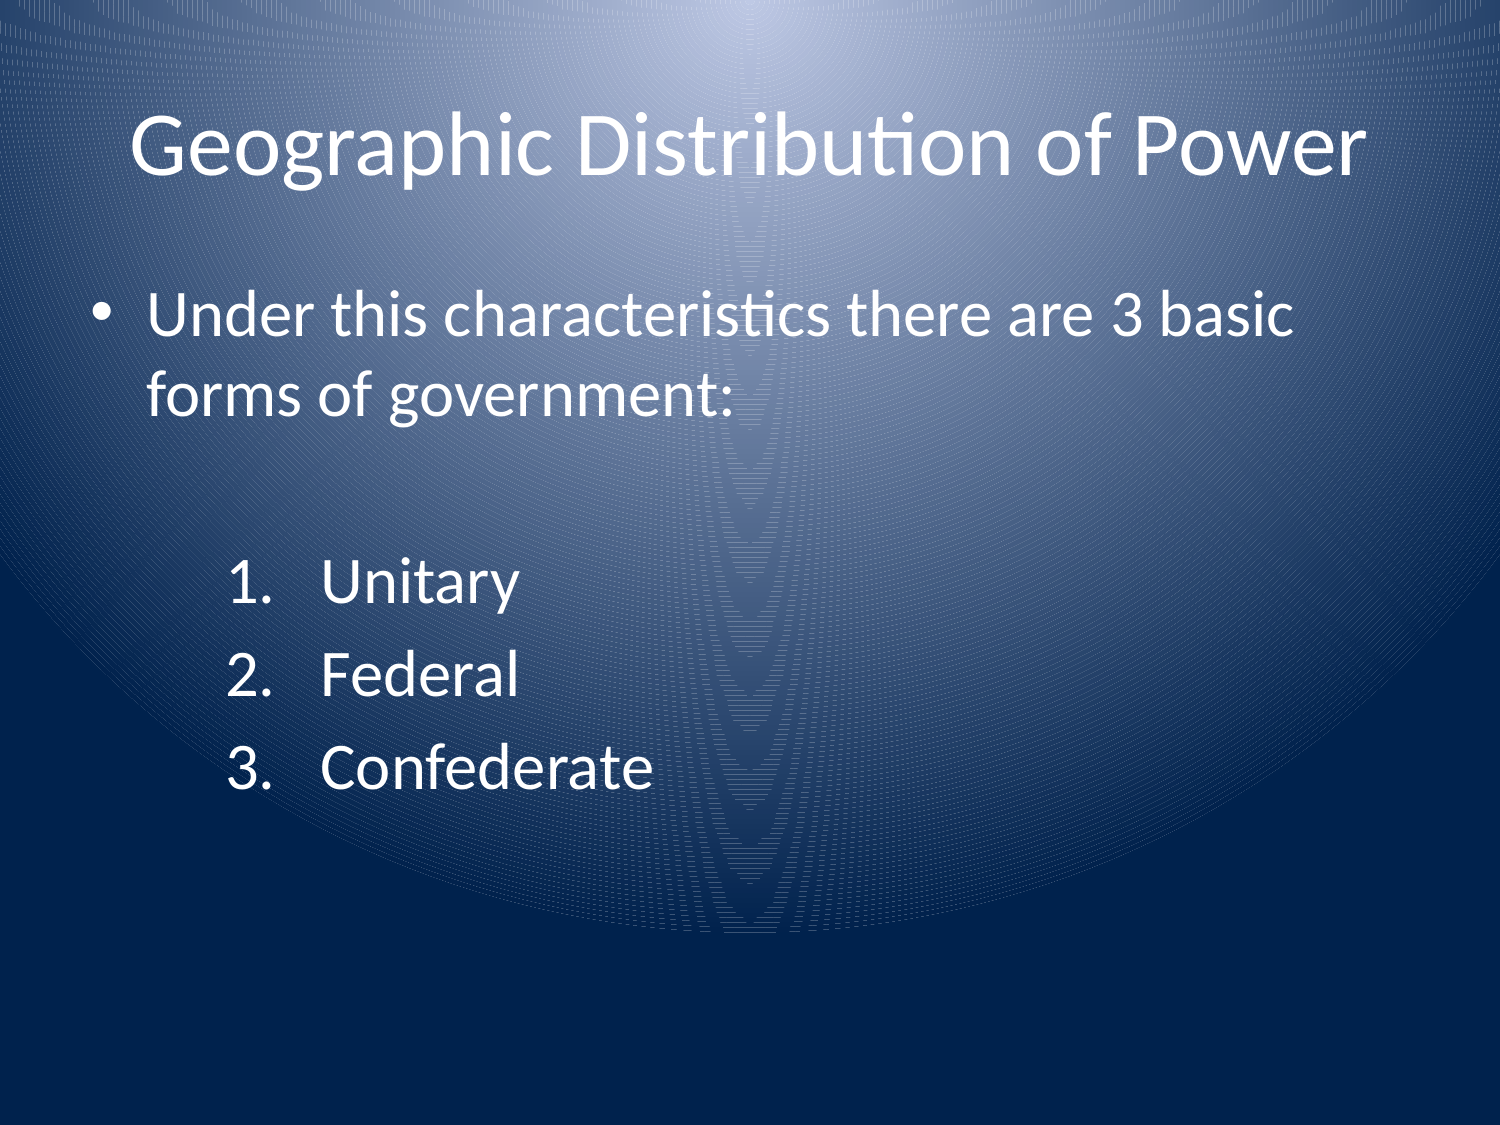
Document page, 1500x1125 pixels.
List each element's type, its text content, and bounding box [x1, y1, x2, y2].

title Geographic Distribution of Power [75, 45, 1425, 233]
list Under this characteristics there are 3 basic forms of government: 1. Unitary 2. Federal 3. Confederate [75, 262, 1425, 1005]
